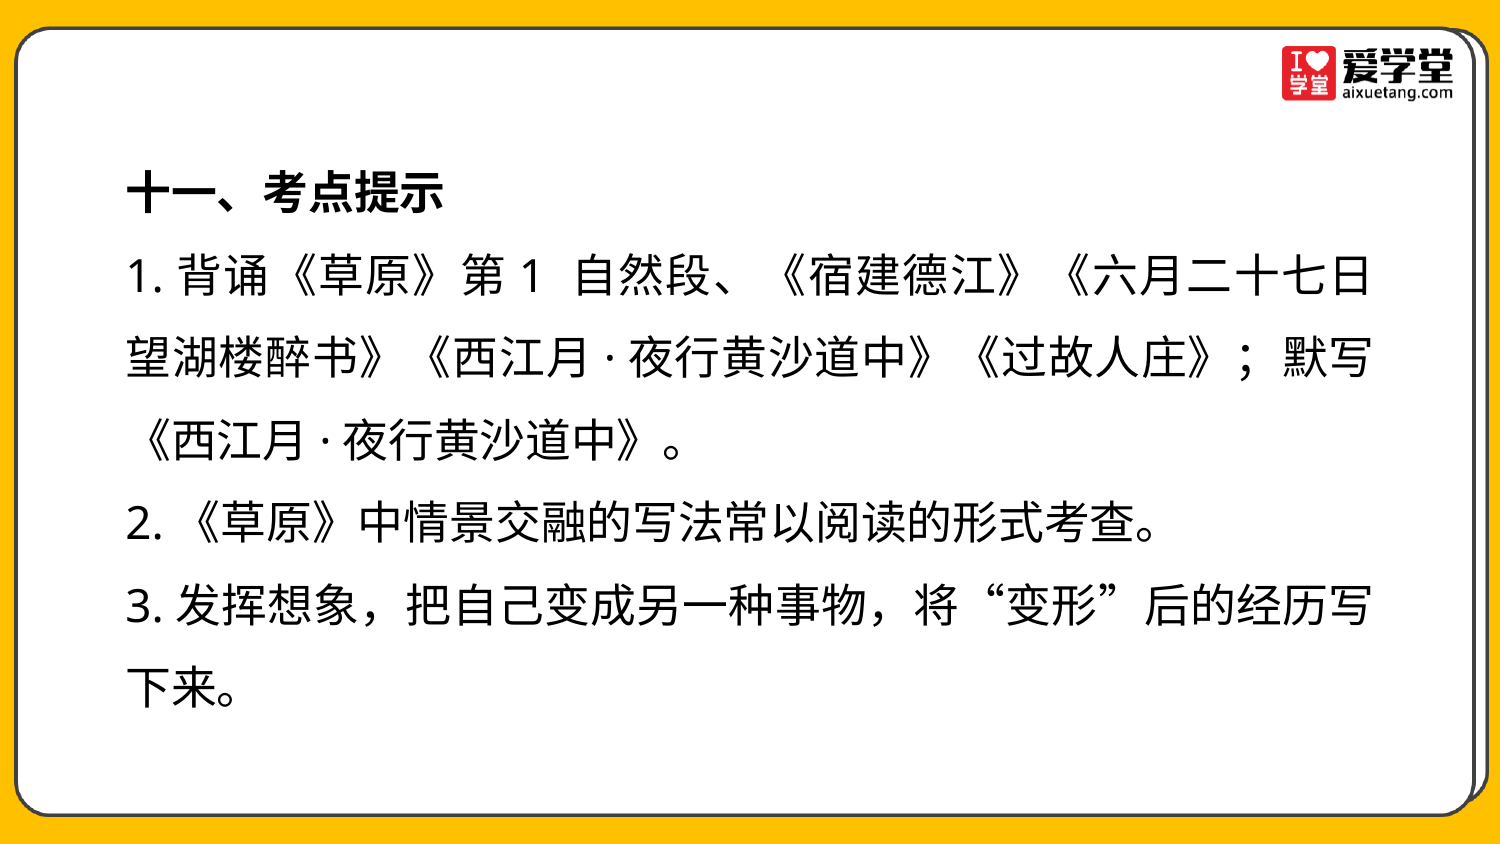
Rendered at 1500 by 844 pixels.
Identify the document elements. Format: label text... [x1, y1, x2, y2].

picture [0, 0, 1500, 844]
text_box 十一、考点提示 1.背诵《草原》第1 自然段、《宿建德江》《六月二十七日望湖楼醉书》《西江月·夜行黄沙道中》《过故人庄》；默写《西江月·夜行黄沙道中》。 2.《草原》中情景交融的写法常以阅读的形式考查。 3.发挥想象，把自己变成另一种事物，将“变形”后的经历写下来。 [110, 129, 1390, 721]
